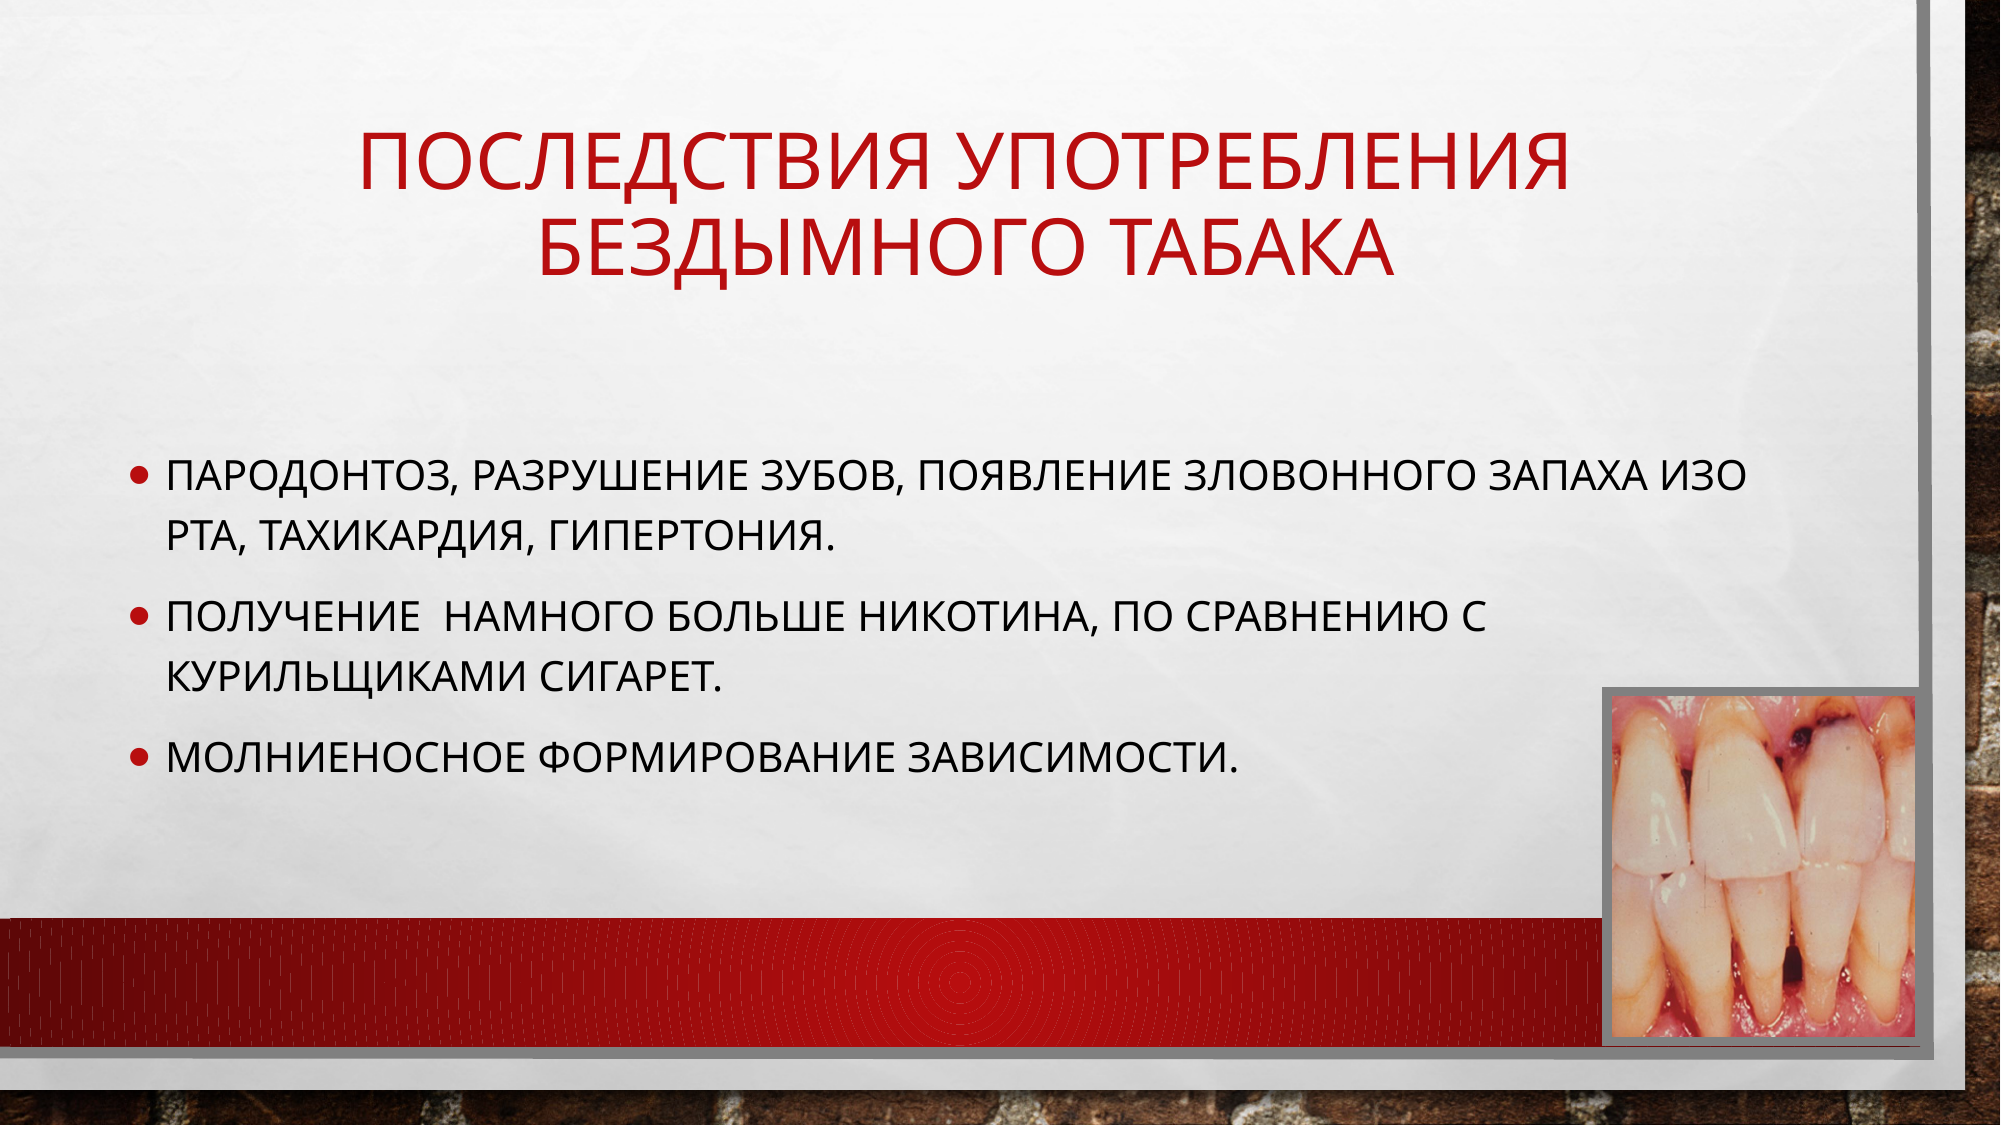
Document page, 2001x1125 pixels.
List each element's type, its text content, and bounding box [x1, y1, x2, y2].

picture [0, 0, 2000, 1125]
title ПОСЛЕДСТВИЯ УПОТРЕБЛЕНИЯ БЕЗДЫМНОГО ТАБАКА [112, 112, 1818, 302]
picture [1611, 695, 1916, 1038]
list пародонтоз, разрушение зубов, появление зловонного запаха изо рта, тахикардия, гипертония. Получение намного больше никотина, по сравнению с курильщиками сигарет. Молниеносное формирование зависимости. [112, 338, 1818, 882]
